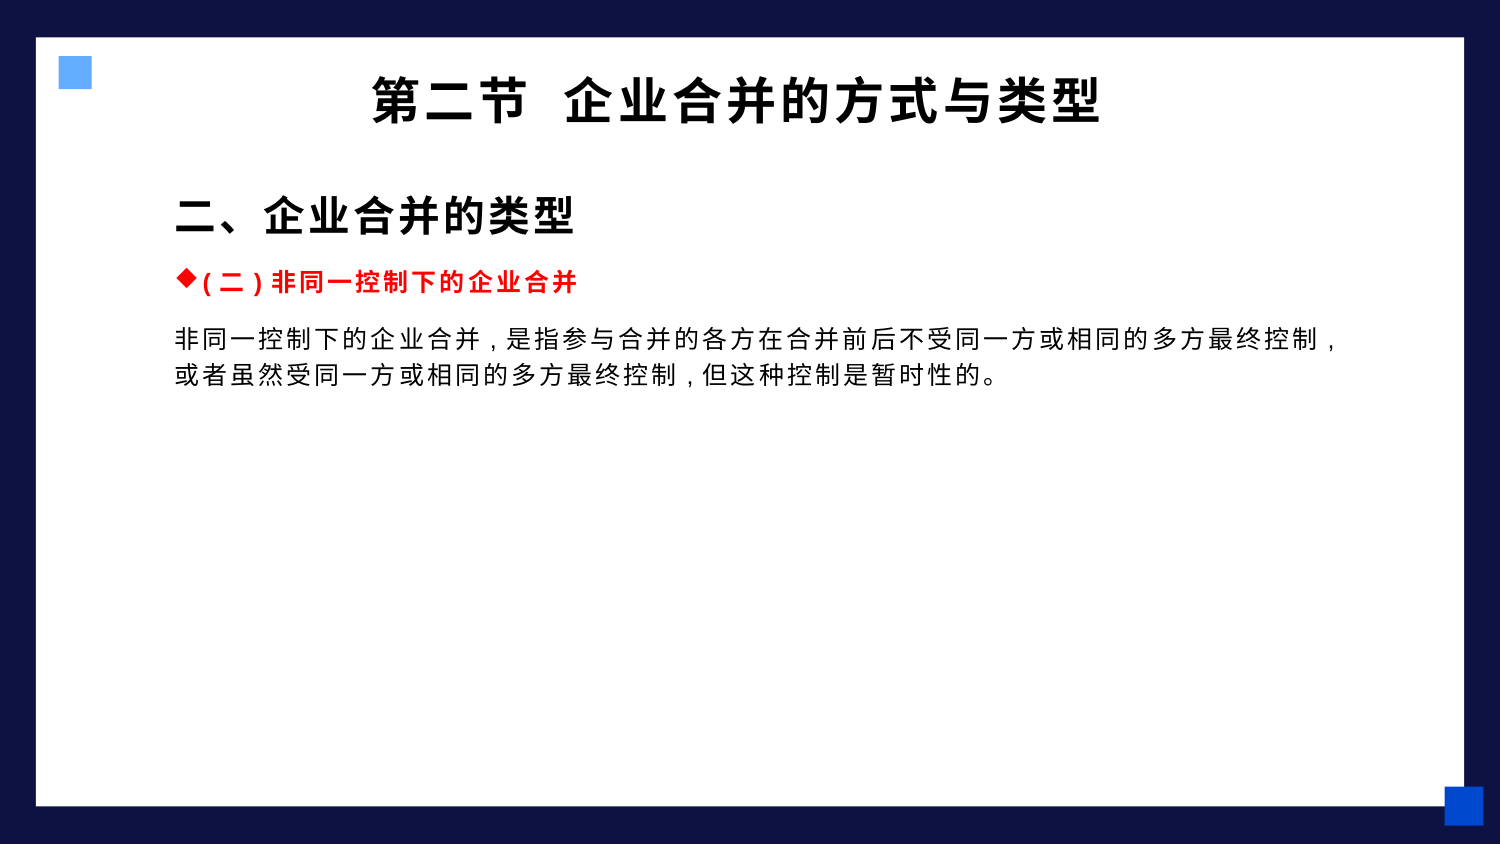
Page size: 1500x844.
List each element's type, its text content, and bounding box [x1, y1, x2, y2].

title 第二节 企业合并的方式与类型 [141, 48, 1327, 138]
list 二、企业合并的类型 (二)非同一控制下的企业合并 非同一控制下的企业合并,是指参与合并的各方在合并前后不受同一方或相同的多方最终控制,或者虽然受同一方或相同的多方最终控制,但这种控制是暂时性的。 [157, 179, 1343, 604]
